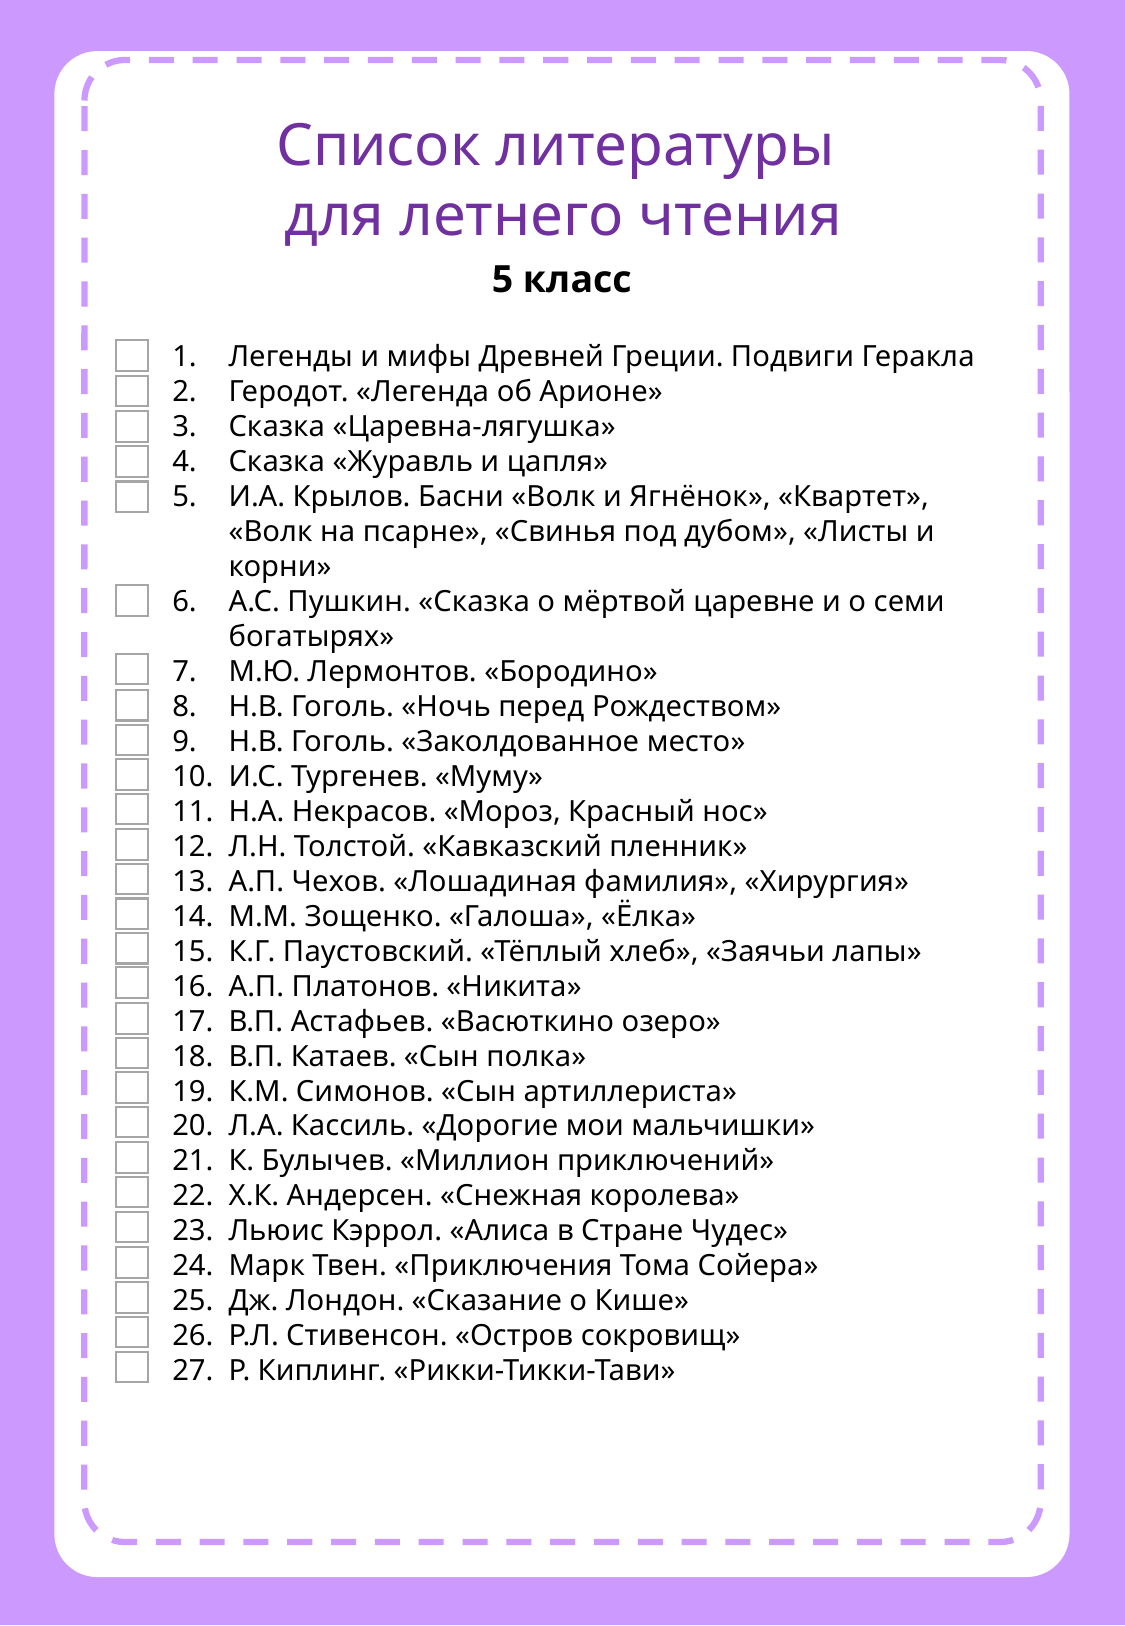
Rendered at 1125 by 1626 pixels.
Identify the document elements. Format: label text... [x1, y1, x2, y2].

text_box [115, 1141, 149, 1174]
text_box [83, 58, 1042, 1544]
text_box [115, 339, 149, 372]
text_box Список литературы для летнего чтения [108, 99, 1018, 255]
text_box [115, 1037, 149, 1069]
text_box 5 класс [318, 247, 806, 308]
text_box [115, 1281, 149, 1314]
text_box [115, 897, 149, 930]
text_box [115, 445, 149, 478]
text_box [53, 49, 1071, 1579]
text_box [115, 1351, 149, 1383]
text_box [115, 1071, 149, 1104]
text_box [115, 653, 149, 685]
text_box [115, 1106, 149, 1138]
text_box [115, 863, 149, 895]
text_box [115, 410, 149, 443]
text_box [115, 932, 149, 965]
text_box [115, 689, 149, 722]
text_box [115, 966, 149, 999]
text_box [115, 1211, 149, 1243]
text_box [115, 828, 149, 861]
text_box [115, 480, 149, 513]
text_box [115, 1002, 149, 1035]
text_box [115, 584, 149, 617]
text_box [115, 724, 149, 756]
text_box [115, 375, 149, 407]
text_box [115, 1246, 149, 1279]
text_box [115, 758, 149, 791]
text_box [115, 1316, 149, 1348]
text_box [115, 1176, 149, 1208]
text_box [115, 793, 149, 825]
text_box Легенды и мифы Древней Греции. Подвиги Геракла Геродот. «Легенда об Арионе» Сказка «Царевна-лягушка» Сказка «Журавль и цапля» И.А. Крылов. Басни «Волк и Ягнёнок», «Квартет», «Волк на псарне», «Свинья под дубом», «Листы и корни» А.С. Пушкин. «Сказка о мёртвой царевне и о семи богатырях» М.Ю. Лермонтов. «Бородино» Н.В. Гоголь. «Ночь перед Рождеством» Н.В. Гоголь. «Заколдованное место» И.С. Тургенев. «Муму» Н.А. Некрасов. «Мороз, Красный нос» Л.Н. Толстой. «Кавказский пленник» А.П. Чехов. «Лошадиная фамилия», «Хирургия» М.М. Зощенко. «Галоша», «Ёлка» К.Г. Паустовский. «Тёплый хлеб», «Заячьи лапы» А.П. Платонов. «Никита» В.П. Астафьев. «Васюткино озеро» В.П. Катаев. «Сын полка» К.М. Симонов. «Сын артиллериста» Л.А. Кассиль. «Дорогие мои мальчишки» К. Булычев. «Миллион приключений» Х.К. Андерсен. «Снежная королева» Льюис Кэррол. «Алиса в Стране Чудес» Марк Твен. «Приключения Тома Сойера» Дж. Лондон. «Сказание о Кише» Р.Л. Стивенсон. «Остров сокровищ» Р. Киплинг. «Рикки-Тикки-Тави» [157, 330, 1032, 1394]
